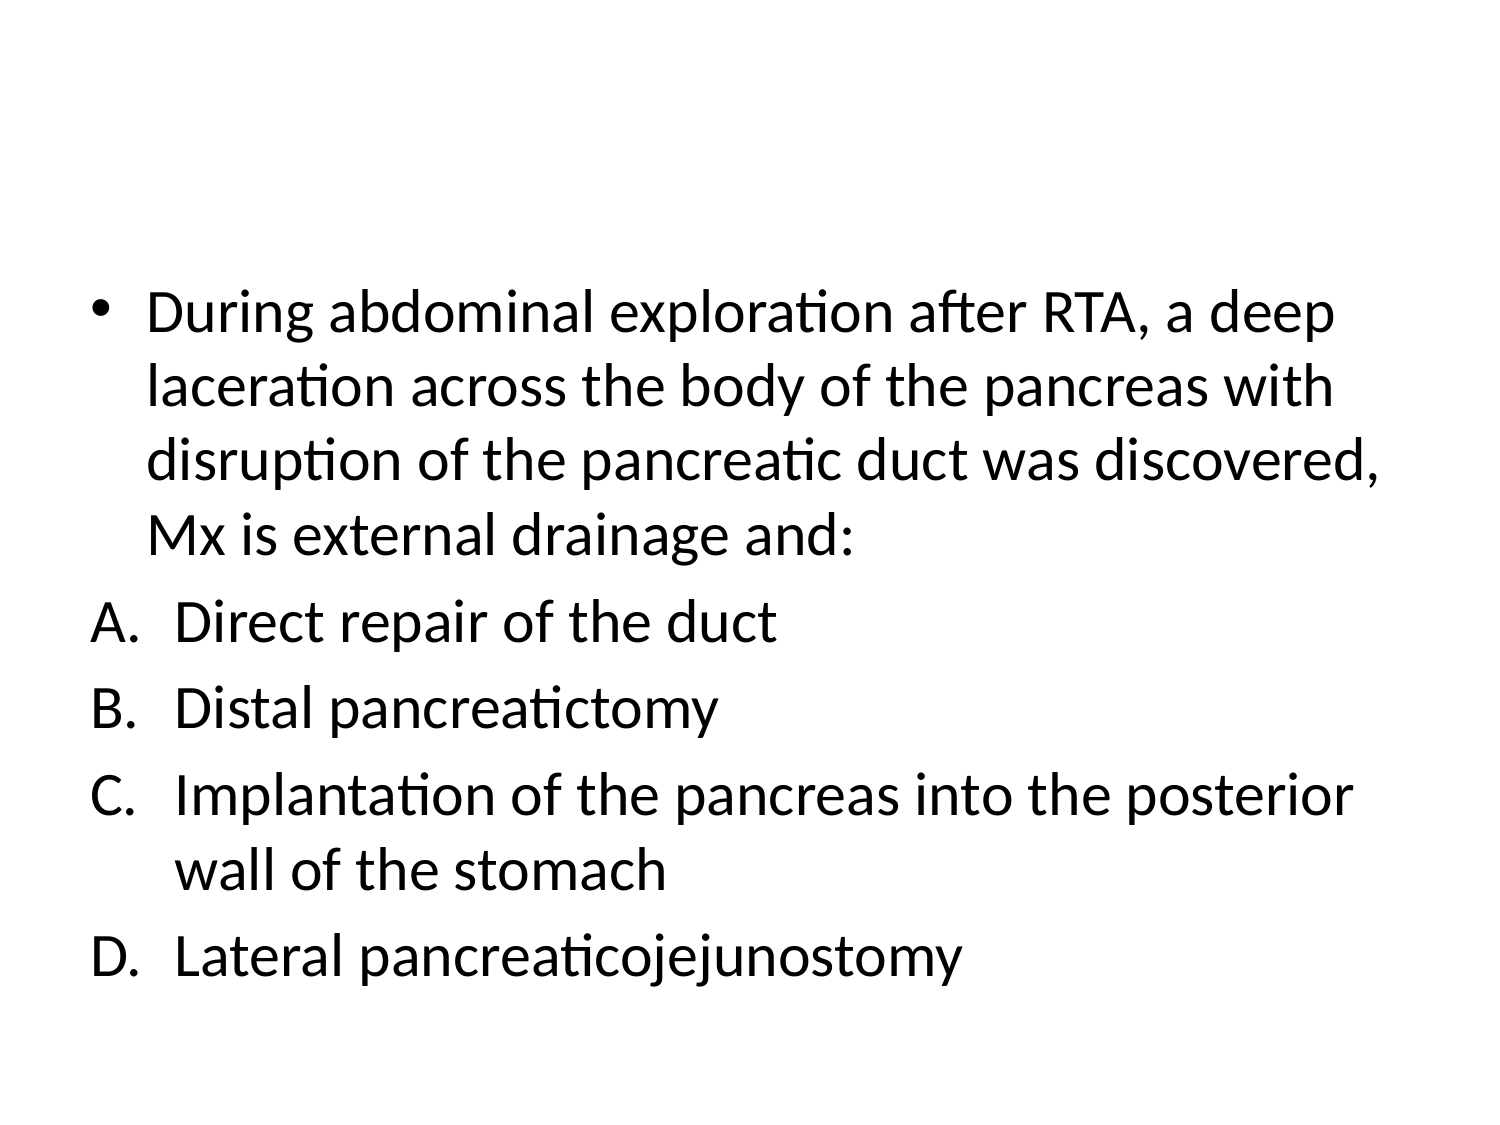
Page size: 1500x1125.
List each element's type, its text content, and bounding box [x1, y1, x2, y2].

list During abdominal exploration after RTA, a deep laceration across the body of the pancreas with disruption of the pancreatic duct was discovered, Mx is external drainage and: Direct repair of the duct Distal pancreatictomy Implantation of the pancreas into the posterior wall of the stomach Lateral pancreaticojejunostomy [75, 262, 1425, 1005]
